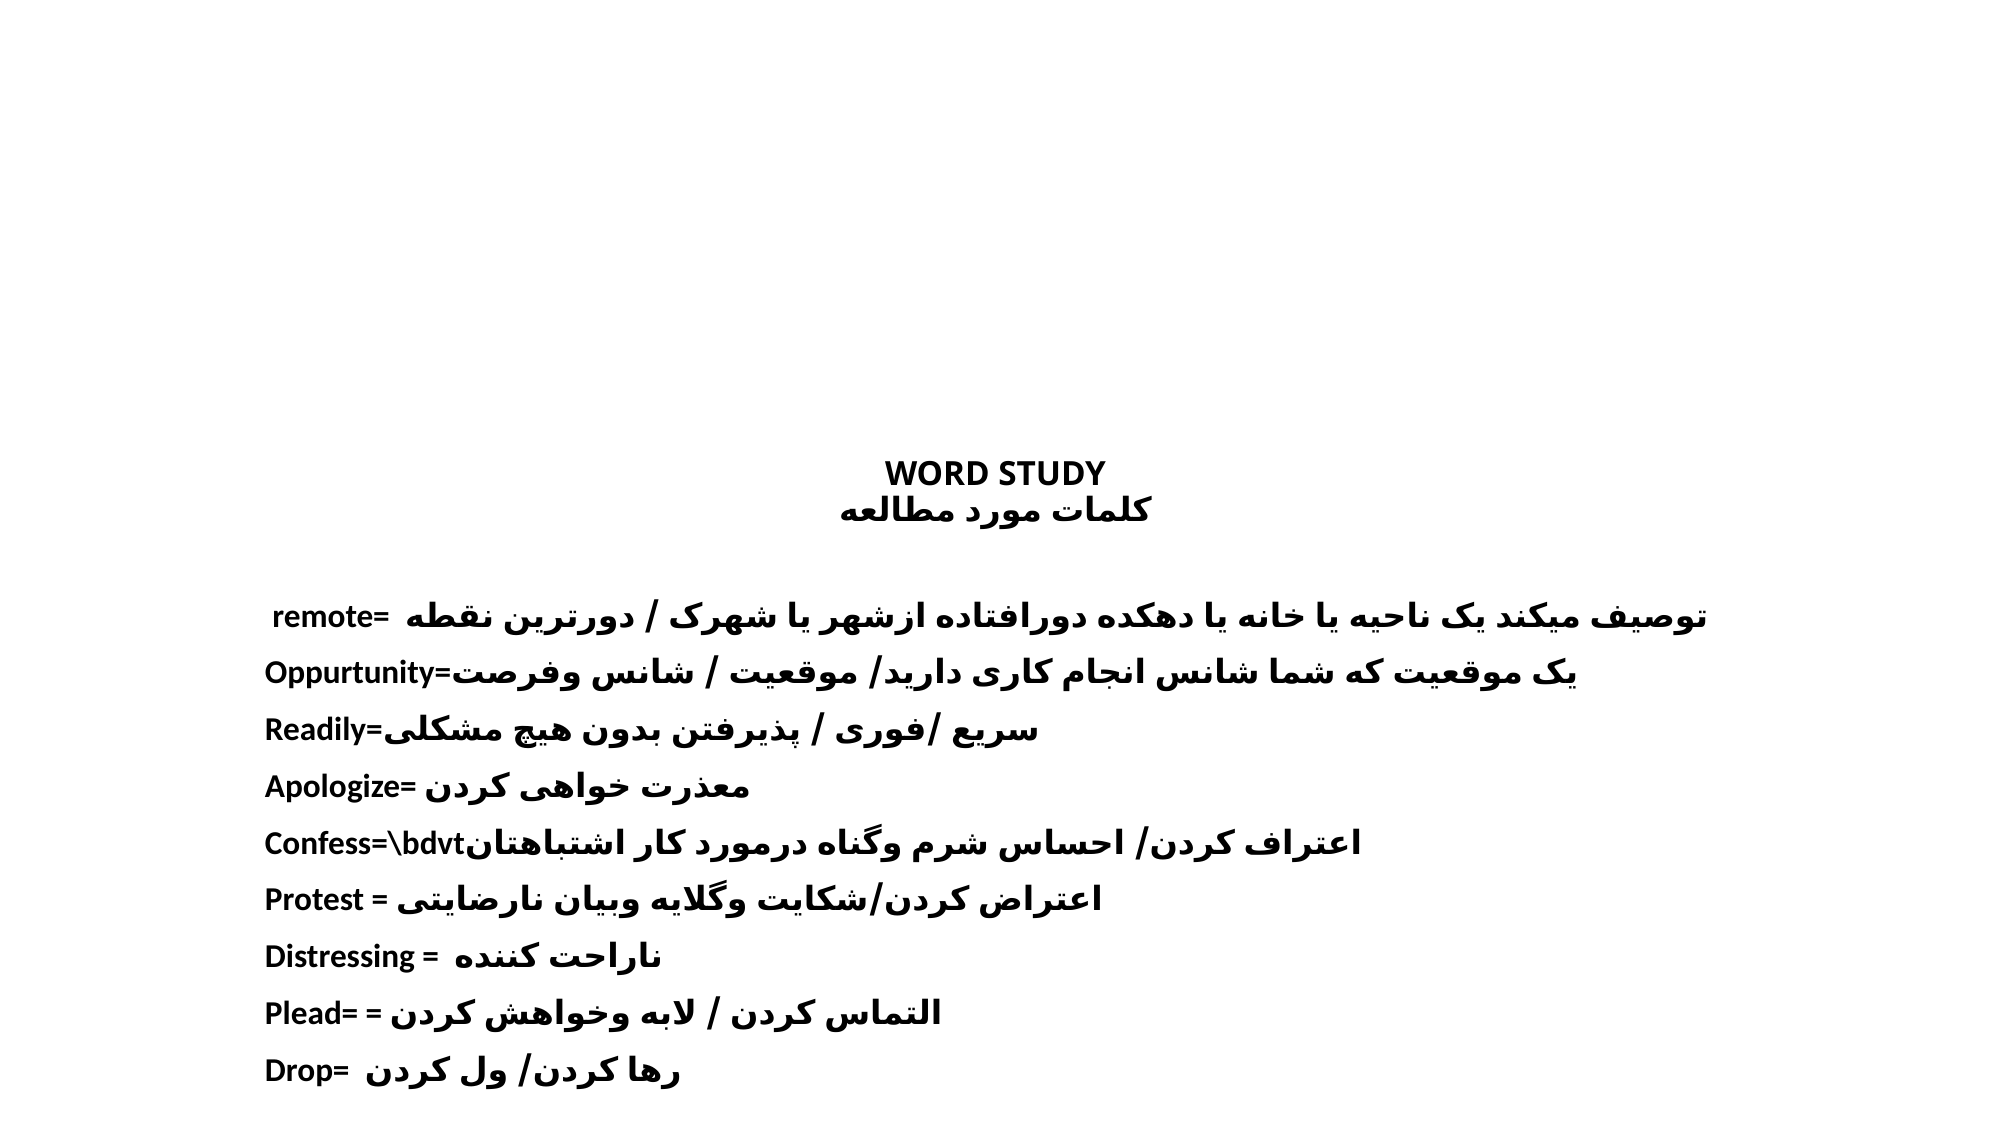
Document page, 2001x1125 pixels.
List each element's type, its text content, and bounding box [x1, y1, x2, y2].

title WORD STUDY کلمات مورد مطالعه [249, 184, 1750, 576]
subtitle remote= توصیف میکند یک ناحیه یا خانه یا دهکده دورافتاده ازشهر یا شهرک / دورترین نقطه Oppurtunity=یک موقعیت که شما شانس انجام کاری دارید/ موقعیت / شانس وفرصت Readily=سریع /فوری / پذیرفتن بدون هیچ مشکلی Apologize= معذرت خواهی کردن Confess=\bdvtاعتراف کردن/ احساس شرم وگناه درمورد کار اشتباهتان Protest = اعتراض کردن/شکایت وگلایه وبیان نارضایتی Distressing = ناراحت کننده Plead= = التماس کردن / لابه وخواهش کردن Drop= رها کردن/ ول کردن صهمم [249, 590, 1750, 863]
